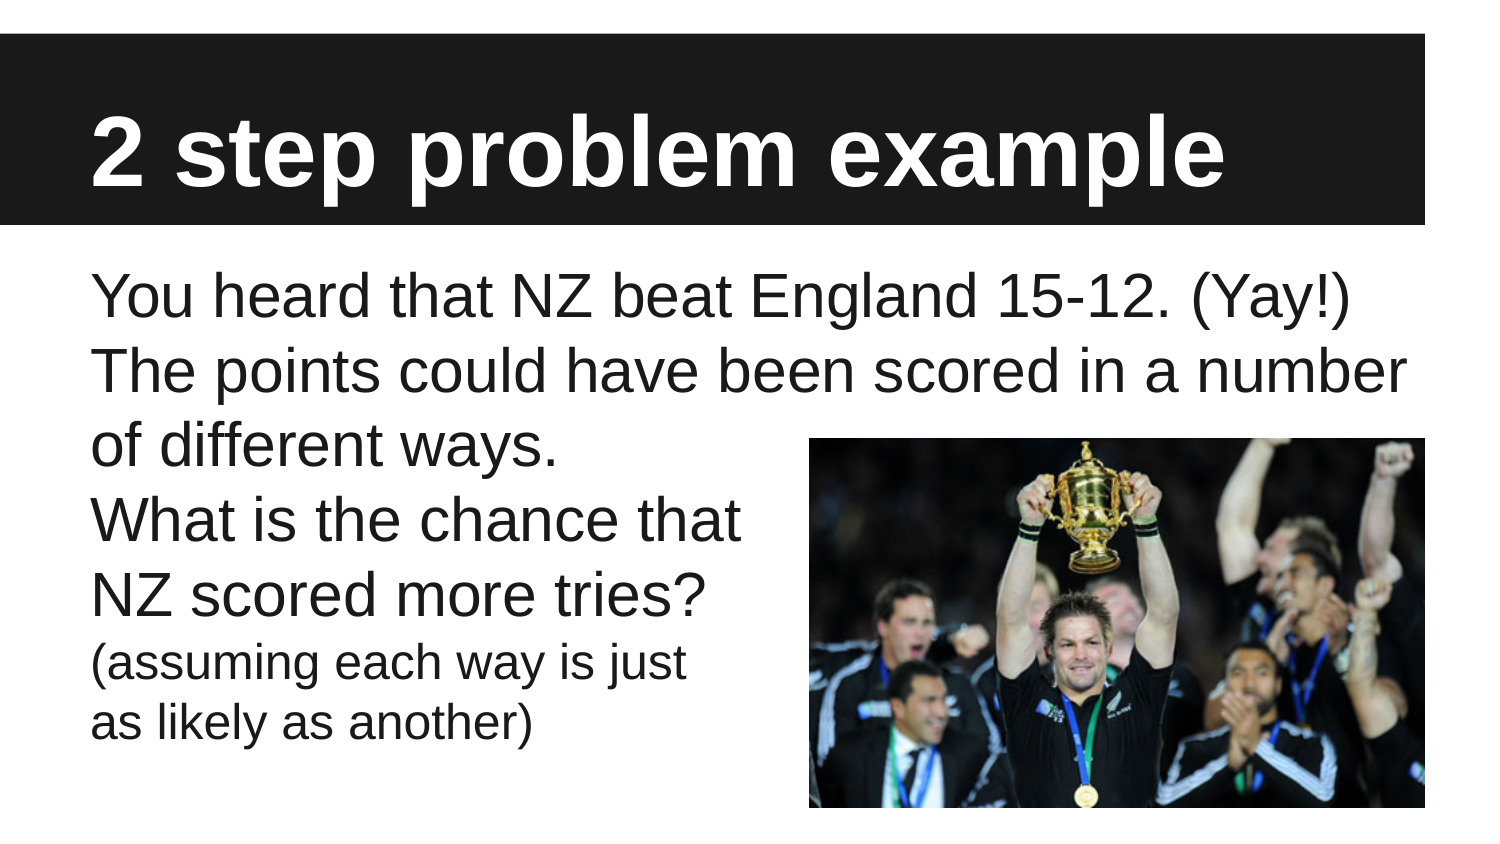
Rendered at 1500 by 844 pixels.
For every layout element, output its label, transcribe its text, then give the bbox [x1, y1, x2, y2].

title 2 step problem example [75, 33, 1425, 221]
picture [809, 438, 1426, 809]
list You heard that NZ beat England 15-12. (Yay!) The points could have been scored in a number of different ways. What is the chance that NZ scored more tries? (assuming each way is just as likely as another) [75, 239, 1425, 808]
